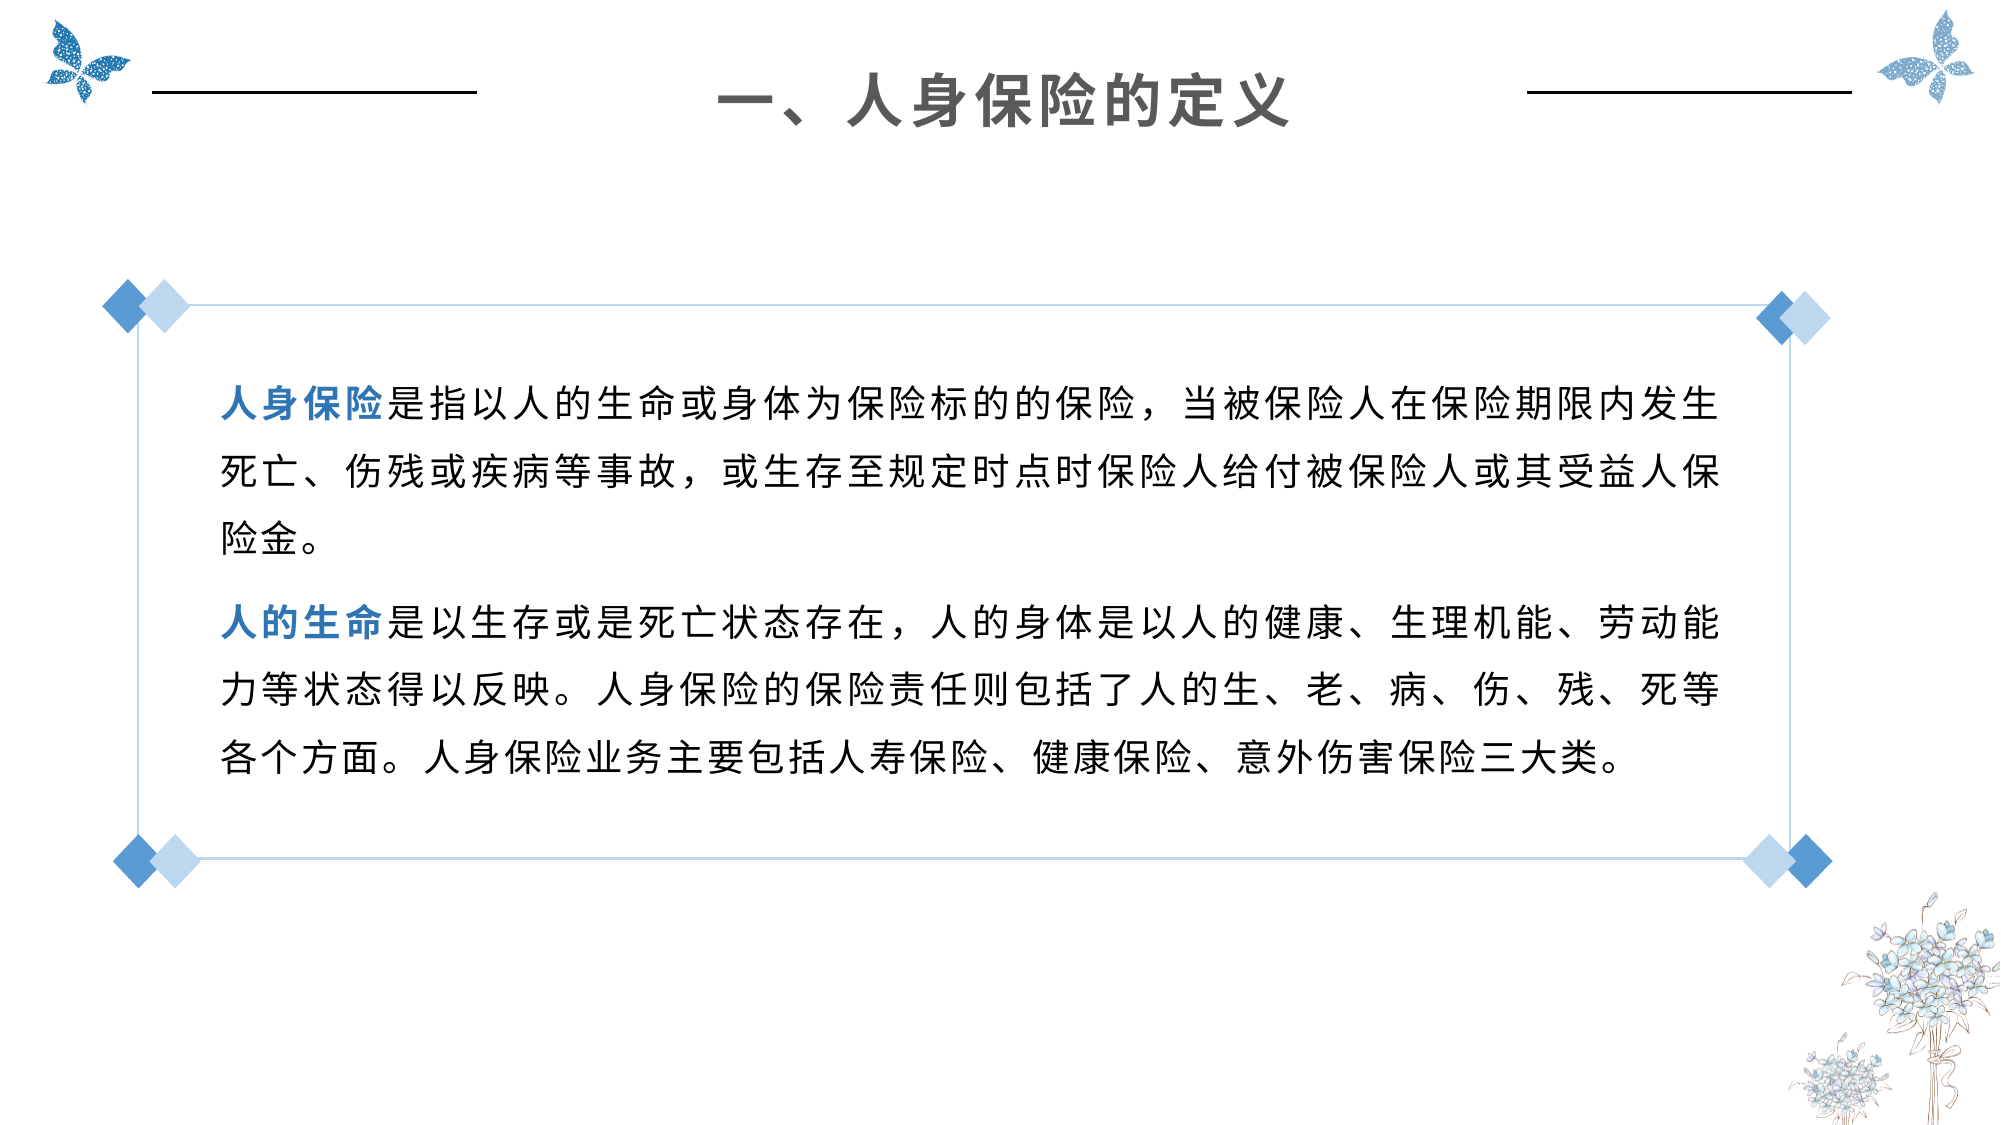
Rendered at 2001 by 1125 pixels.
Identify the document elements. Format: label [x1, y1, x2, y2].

text_box [102, 278, 1833, 889]
picture [1788, 892, 2000, 1125]
text_box [151, 55, 1852, 142]
